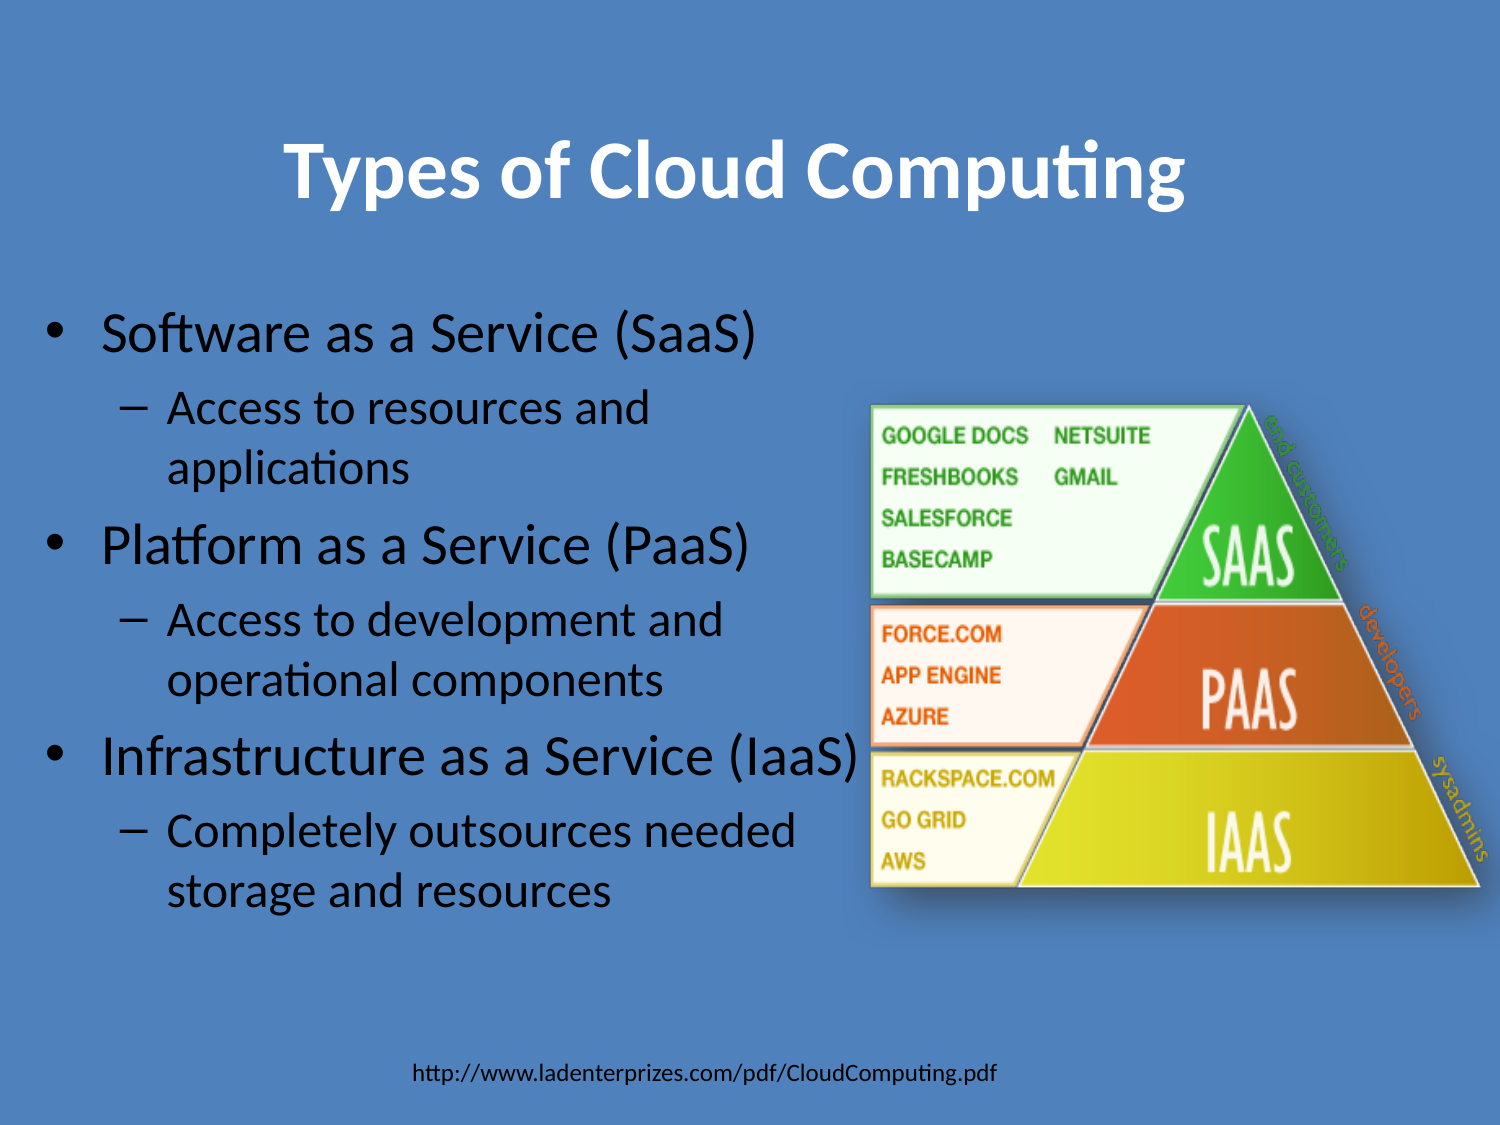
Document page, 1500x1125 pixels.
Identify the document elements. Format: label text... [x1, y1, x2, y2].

text_box http://www.ladenterprizes.com/pdf/CloudComputing.pdf [397, 1049, 1148, 1094]
picture [864, 394, 1500, 907]
list Software as a Service (SaaS) Access to resources and applications Platform as a Service (PaaS) Access to development and operational components Infrastructure as a Service (IaaS) Completely outsources needed storage and resources [29, 279, 908, 1095]
title Types of Cloud Computing [268, 12, 1500, 231]
